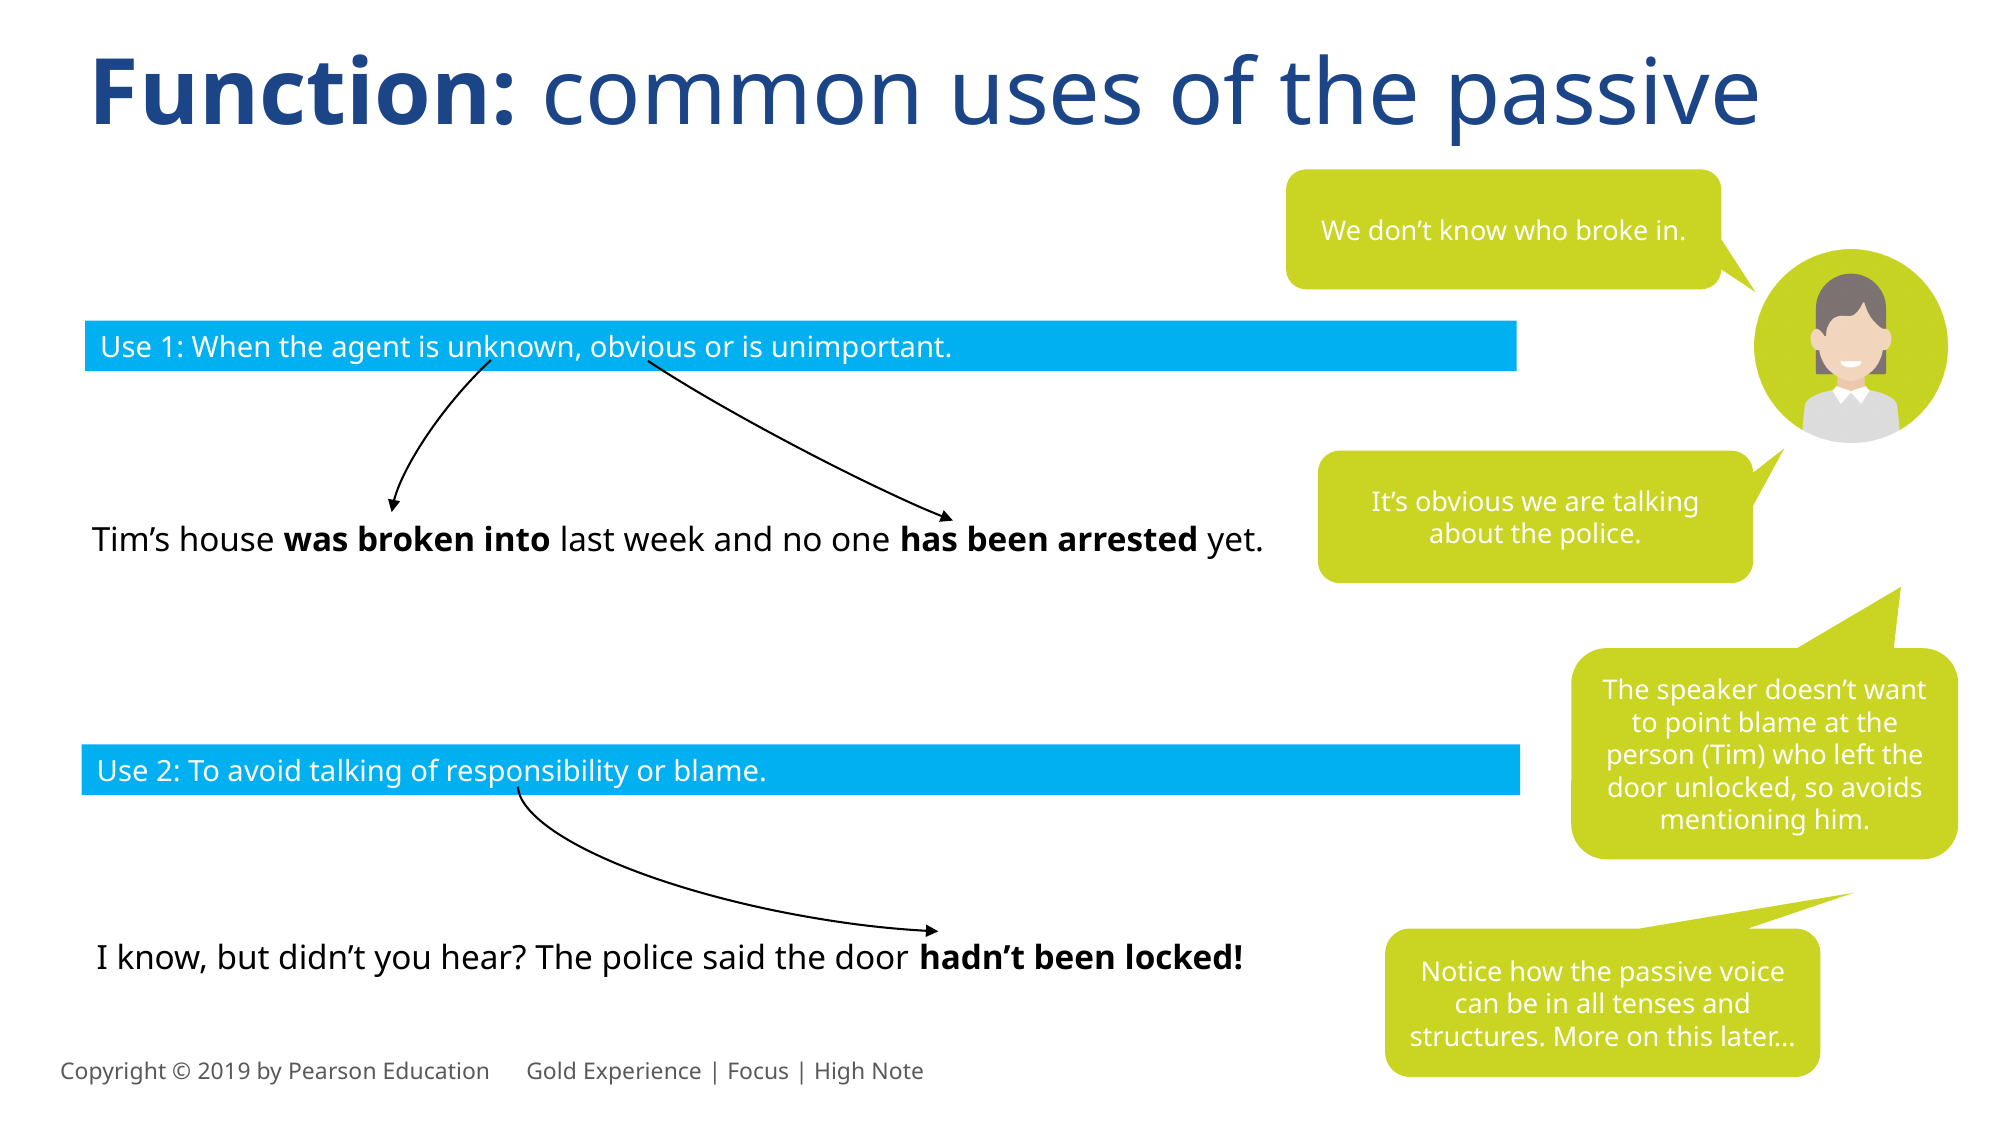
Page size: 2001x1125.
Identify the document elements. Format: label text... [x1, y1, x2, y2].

text_box [517, 786, 939, 937]
picture [1754, 249, 1948, 443]
text_box The speaker doesn’t want to point blame at the person (Tim) who left the door unlocked, so avoids mentioning him. [1571, 586, 1959, 860]
text_box Function: common uses of the passive [73, 37, 1795, 171]
text_box Tim’s house was broken into last week and no one has been arrested yet. [76, 511, 1318, 567]
text_box Use 1: When the agent is unknown, obvious or is unimportant. [85, 320, 1517, 372]
text_box Use 2: To avoid talking of responsibility or blame. [81, 744, 1521, 795]
text_box Notice how the passive voice can be in all tenses and structures. More on this later... [1385, 892, 1854, 1077]
text_box [647, 360, 953, 522]
footer Copyright © 2019 by Pearson Education Gold Experience | Focus | High Note [45, 1040, 1084, 1101]
text_box We don’t know who broke in. [1286, 169, 1749, 290]
text_box [387, 359, 491, 513]
text_box I know, but didn’t you hear? The police said the door hadn’t been locked! [81, 928, 1405, 985]
text_box It’s obvious we are talking about the police. [1317, 450, 1783, 584]
